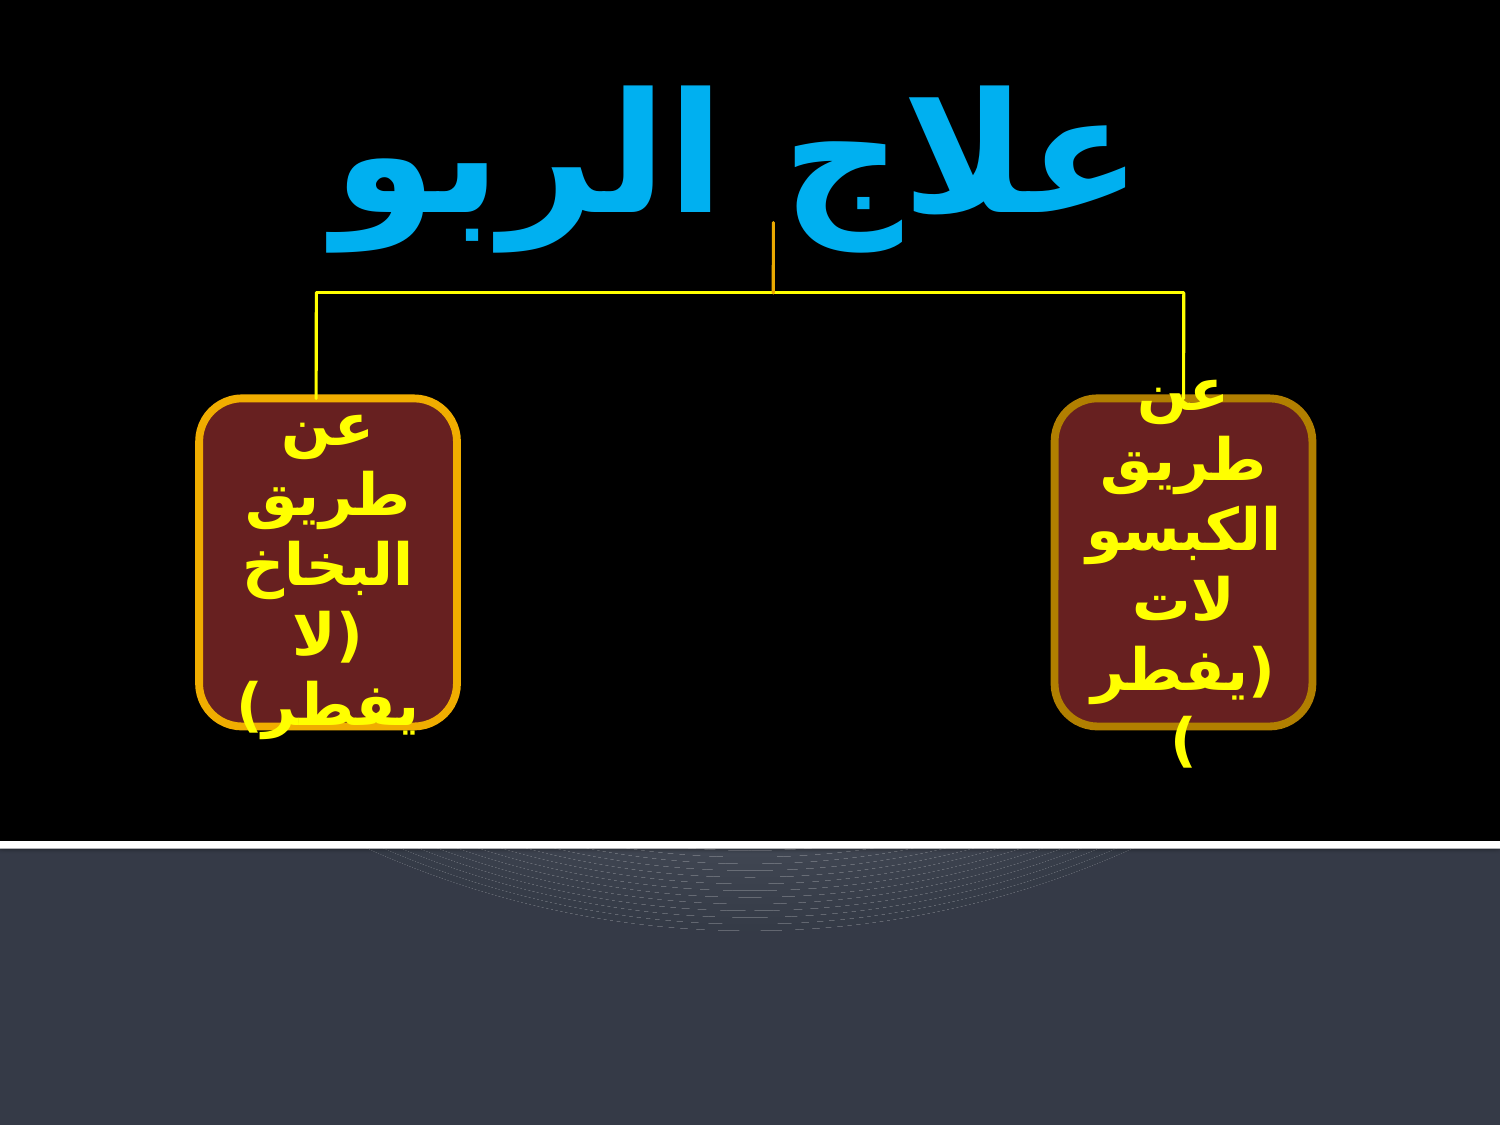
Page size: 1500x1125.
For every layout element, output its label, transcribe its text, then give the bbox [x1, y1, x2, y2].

text_box عن طريق البخاخ (لا يفطر) [195, 394, 461, 731]
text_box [316, 222, 1184, 399]
subtitle علاج الربو [70, 46, 1396, 246]
text_box عن طريق الكبسولات (يفطر) [1050, 394, 1317, 731]
